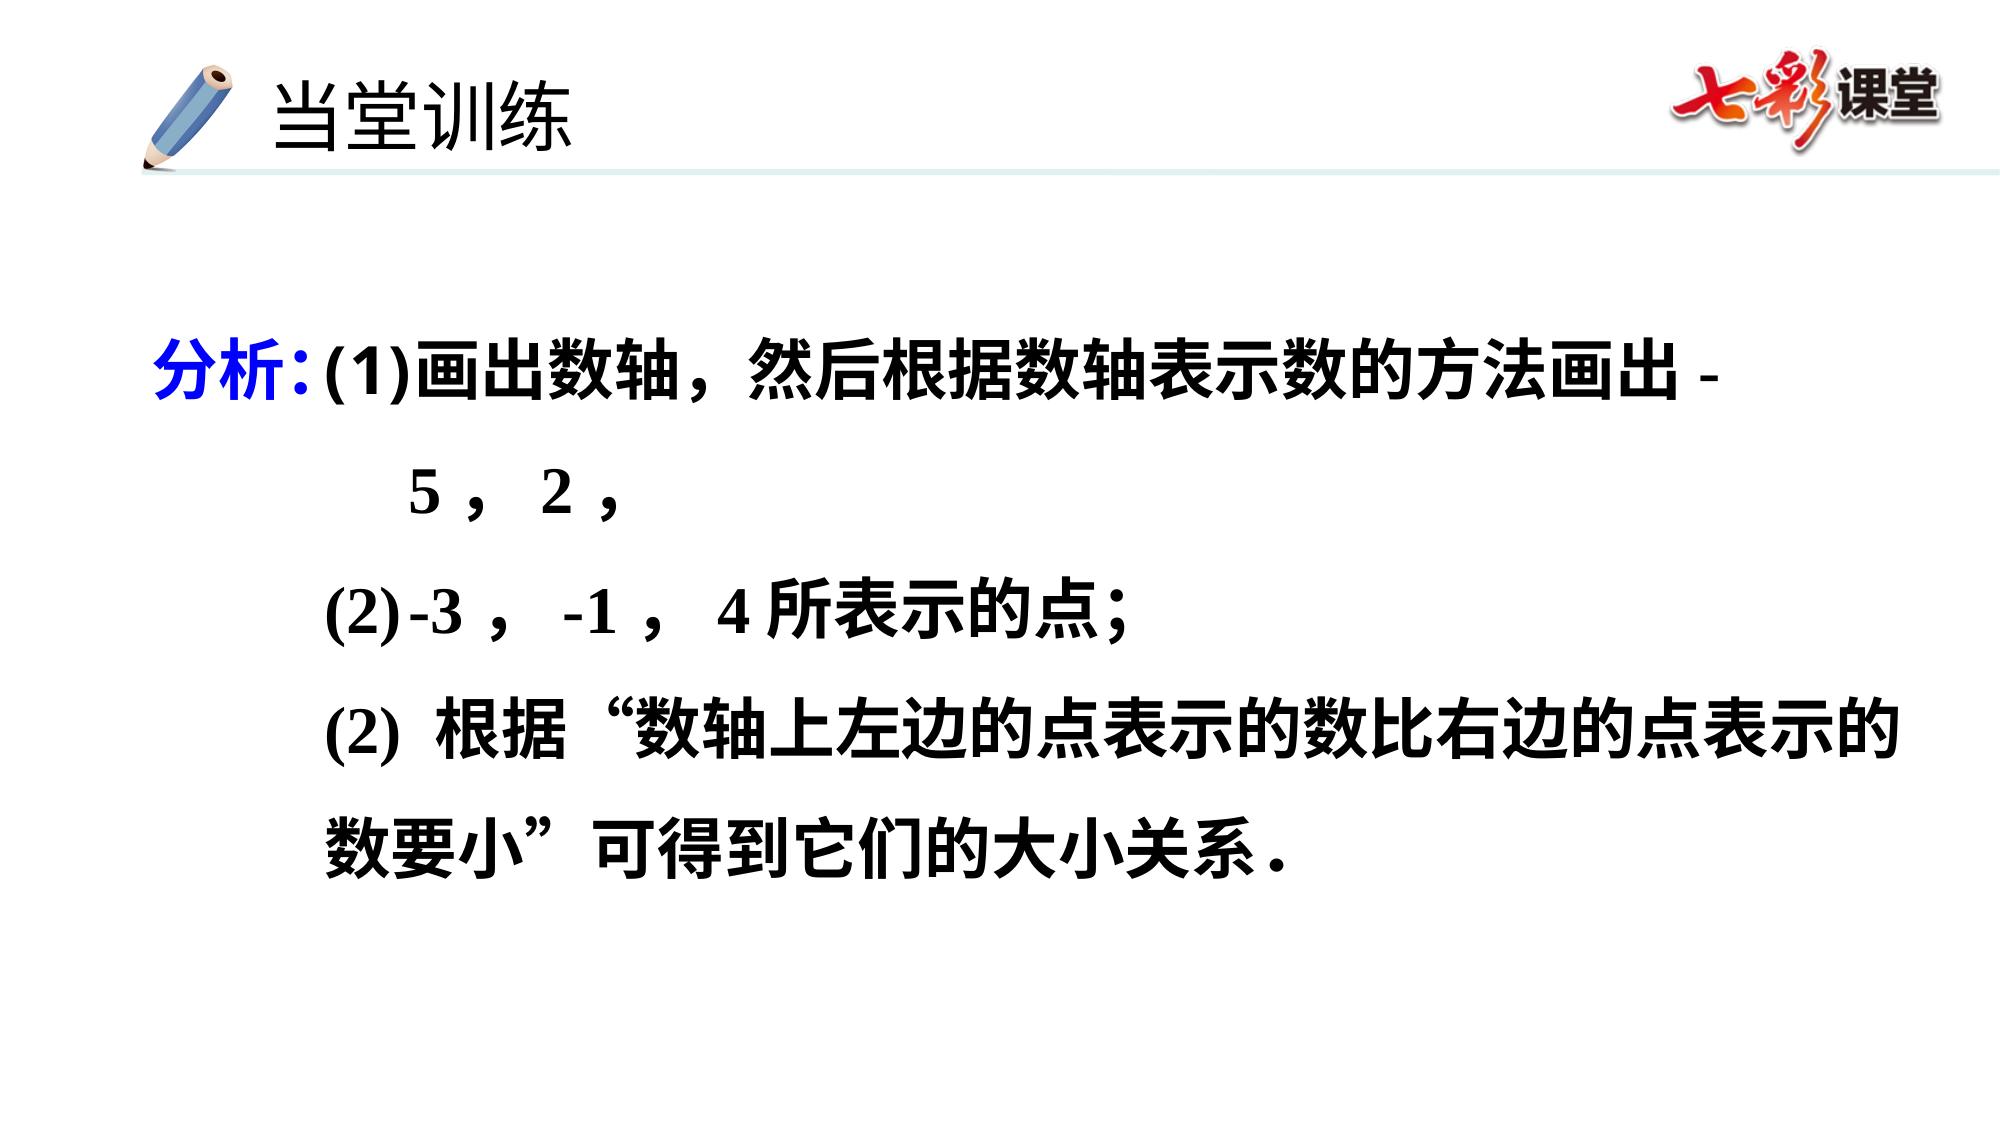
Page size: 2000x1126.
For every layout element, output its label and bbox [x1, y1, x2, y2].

text_box [134, 279, 1968, 781]
picture [133, 42, 242, 195]
picture [1666, 42, 1948, 157]
